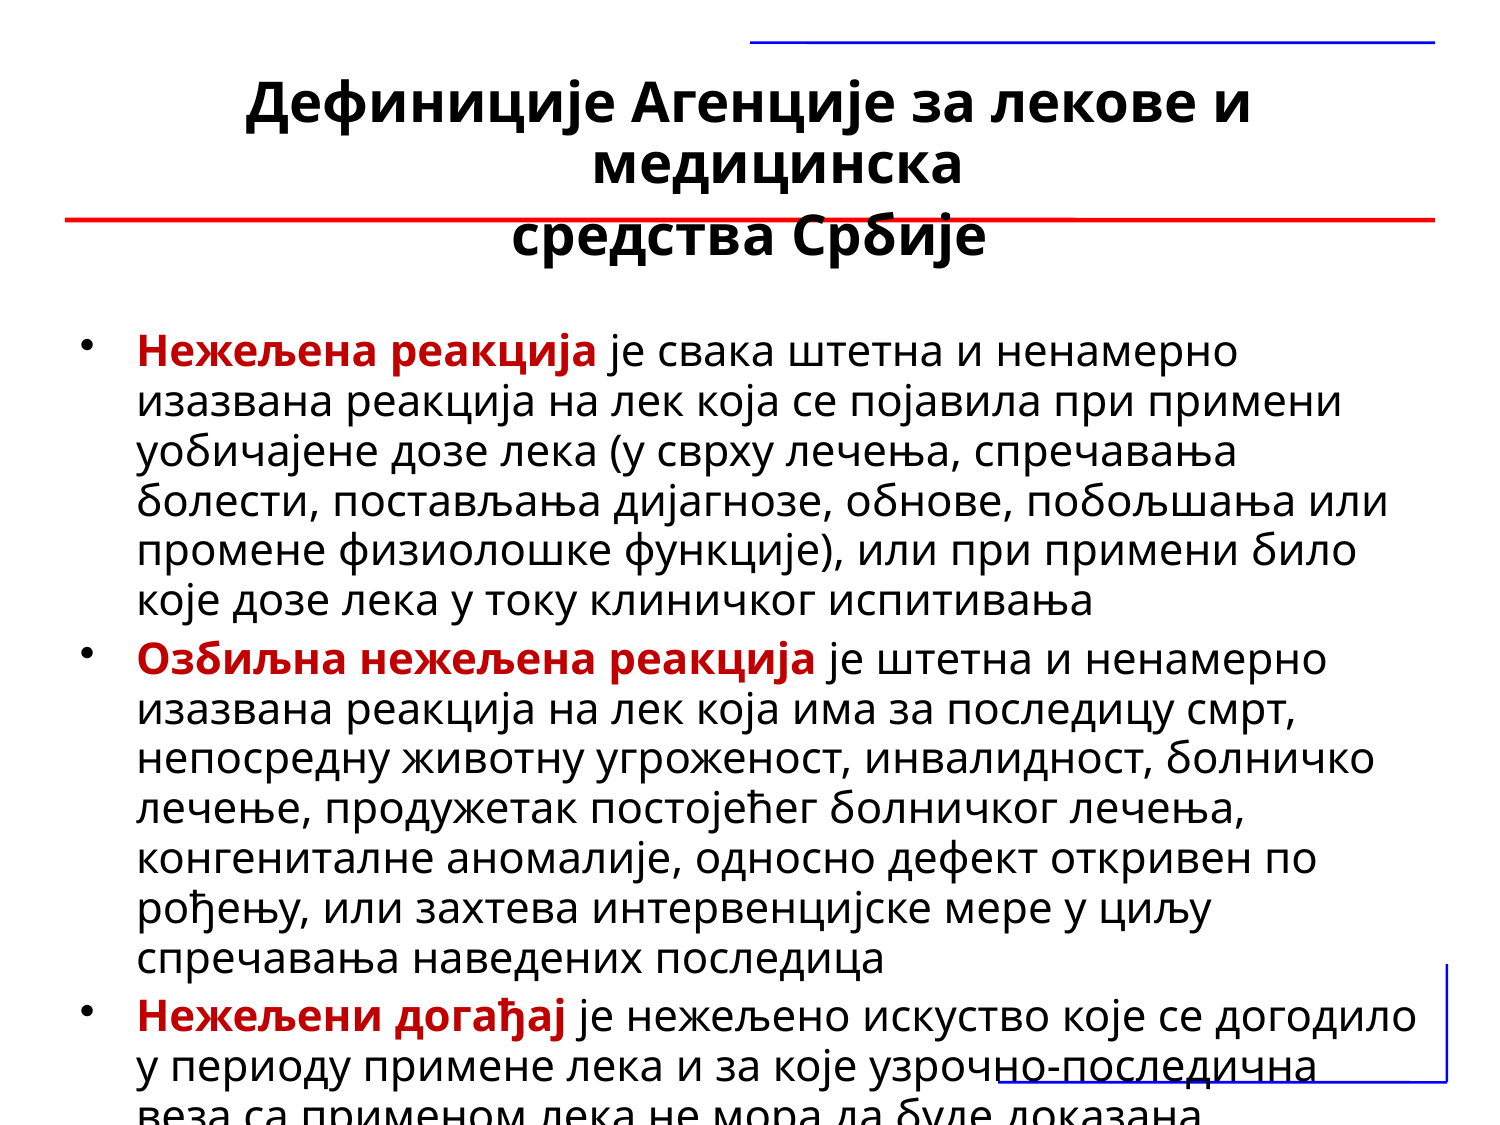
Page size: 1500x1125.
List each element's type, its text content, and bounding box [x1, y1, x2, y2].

list Дефиниције Агенције за лекове и медицинска средства Србије Нежељена реакција је свака штетна и ненамерно изазвана реакција на лек која се појавила при примени уобичајене дозе лека (у сврху лечења, спречавања болести, постављања дијагнозе, обнове, побољшања или промене физиолошке функције), или при примени било које дозе лека у току клиничког испитивања Озбиљна нежељена реакција је штетна и ненамерно изазвана реакција на лек која има за последицу смрт, непосредну животну угроженост, инвалидност, болничко лечење, продужетак постојећег болничког лечења, конгениталне аномалије, односно дефект откривен по рођењу, или захтева интервенцијске мере у циљу спречавања наведених последица Нежељени догађај је нежељено искуство које се догодило у периоду примене лека и за које узрочно-последична веза са применом лека не мора да буде доказана. [64, 66, 1436, 1071]
